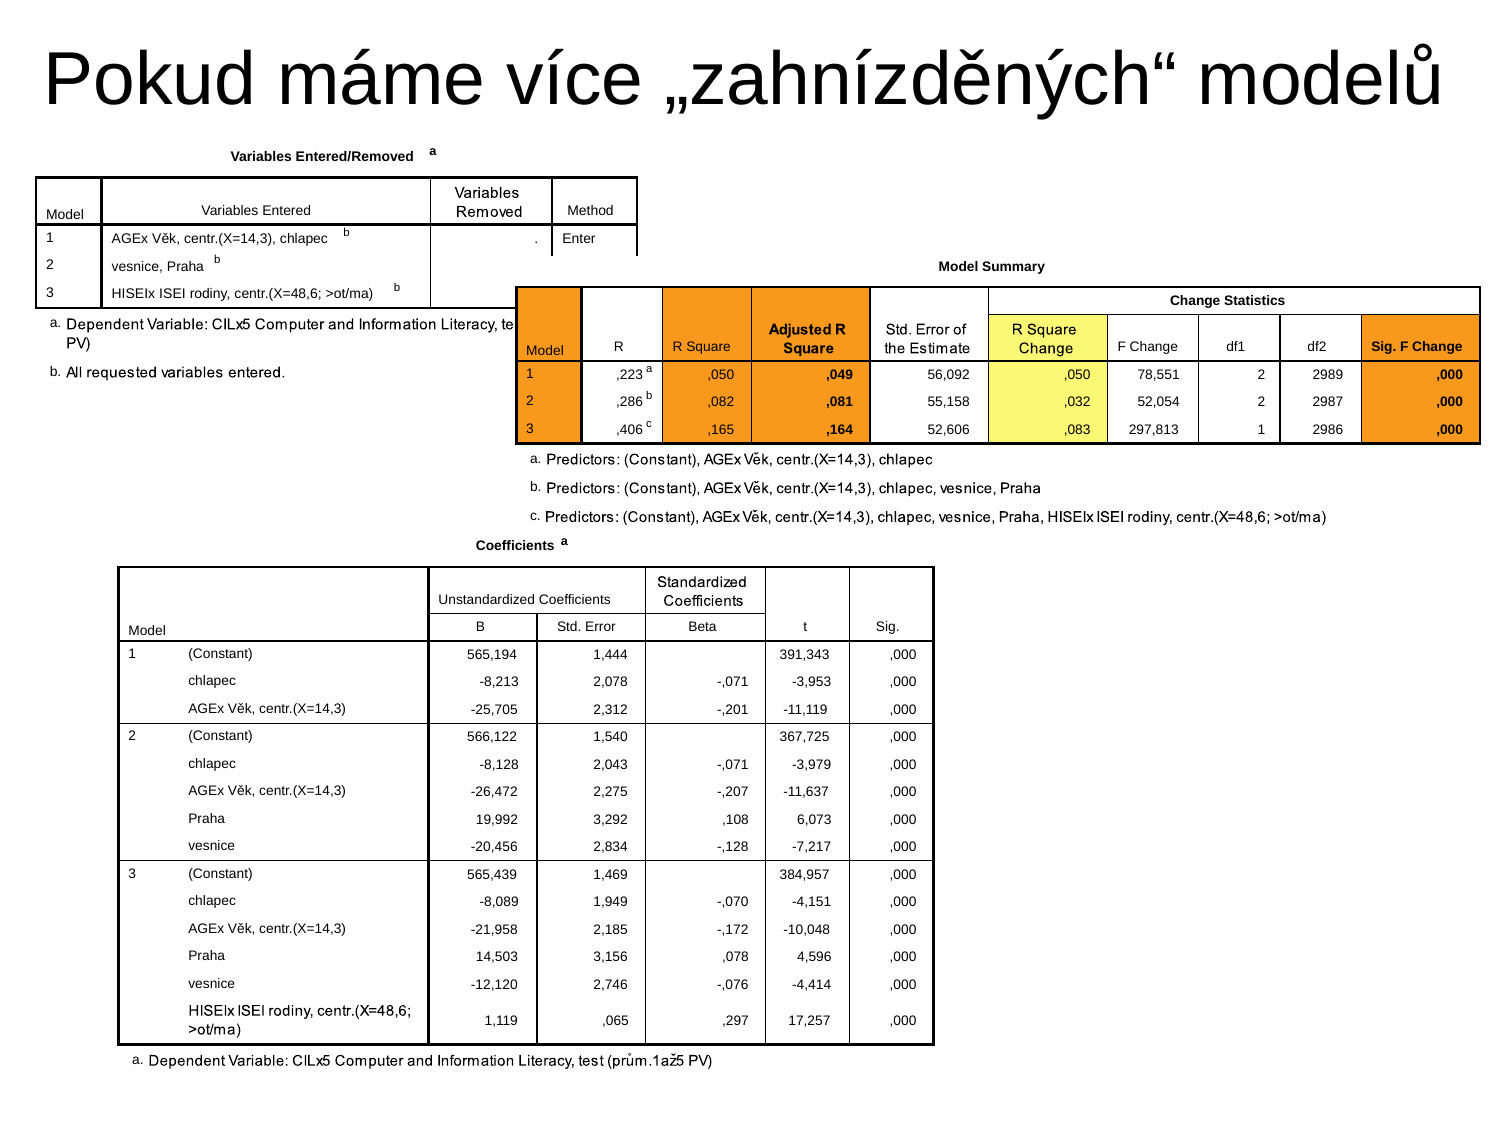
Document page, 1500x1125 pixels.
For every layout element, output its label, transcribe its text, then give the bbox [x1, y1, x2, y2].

picture [29, 136, 1489, 1083]
title Pokud máme více „zahnízděných“ modelů [0, 0, 1489, 149]
